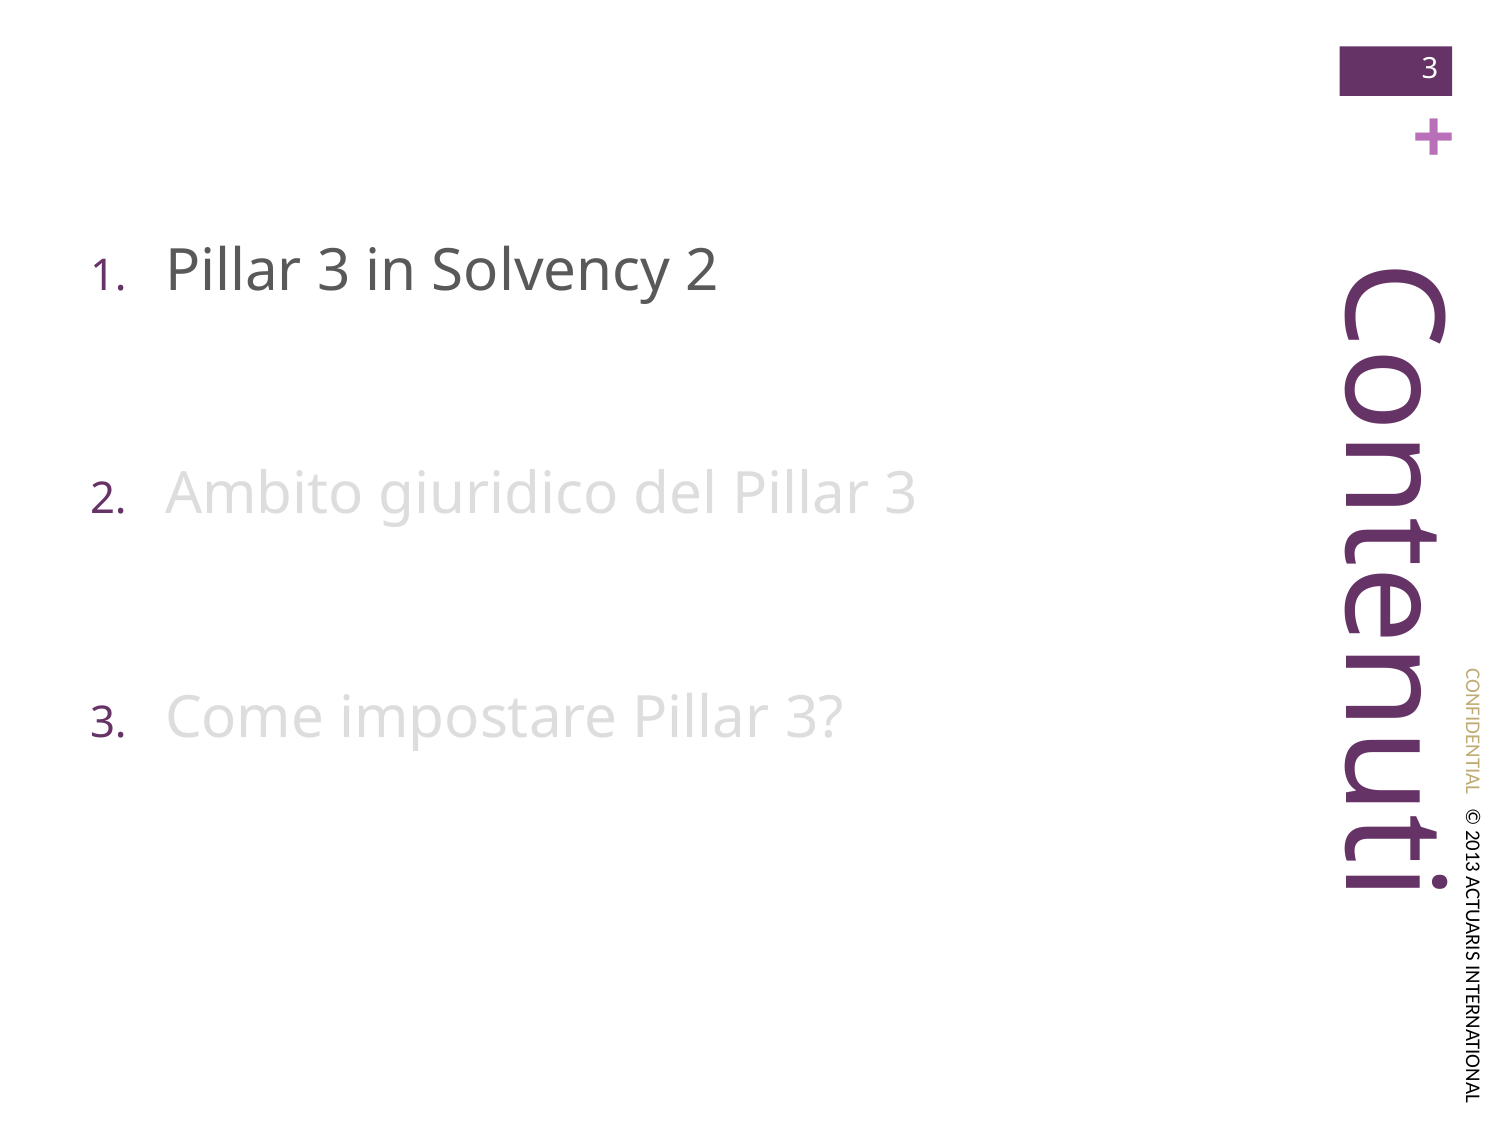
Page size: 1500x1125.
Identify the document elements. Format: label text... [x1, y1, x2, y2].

slide_number 3 [1362, 39, 1454, 100]
title Contenuti [1311, 156, 1424, 1005]
list Pillar 3 in Solvency 2 Ambito giuridico del Pillar 3 Come impostare Pillar 3? [75, 113, 1200, 965]
